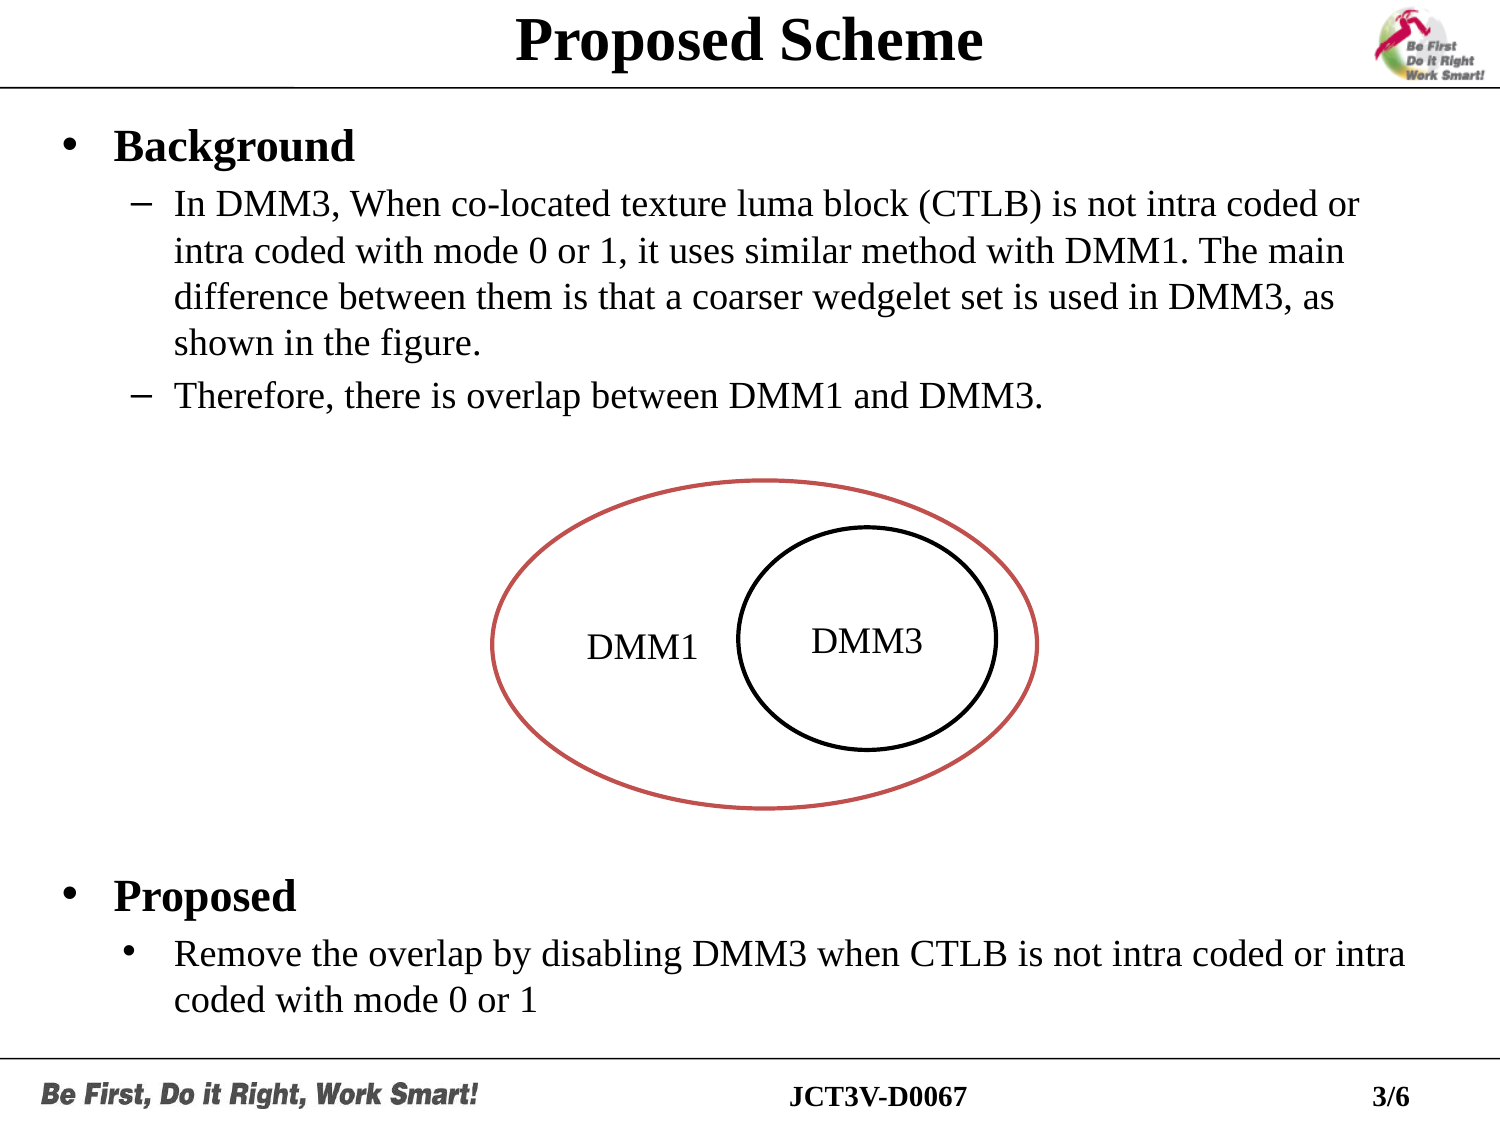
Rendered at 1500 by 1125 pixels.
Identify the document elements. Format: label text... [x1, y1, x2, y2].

list Background In DMM3, When co-located texture luma block (CTLB) is not intra coded or intra coded with mode 0 or 1, it uses similar method with DMM1. The main difference between them is that a coarser wedgelet set is used in DMM3, as shown in the figure. Therefore, there is overlap between DMM1 and DMM3. Proposed Remove the overlap by disabling DMM3 when CTLB is not intra coded or intra coded with mode 0 or 1 [46, 108, 1442, 1032]
text_box JCT3V-D0067 [632, 1065, 983, 1125]
slide_number 3/6 [1074, 1065, 1425, 1125]
picture [41, 1082, 478, 1109]
title Proposed Scheme [74, 1, 1426, 108]
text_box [491, 480, 1038, 809]
picture [1426, 5, 1489, 83]
